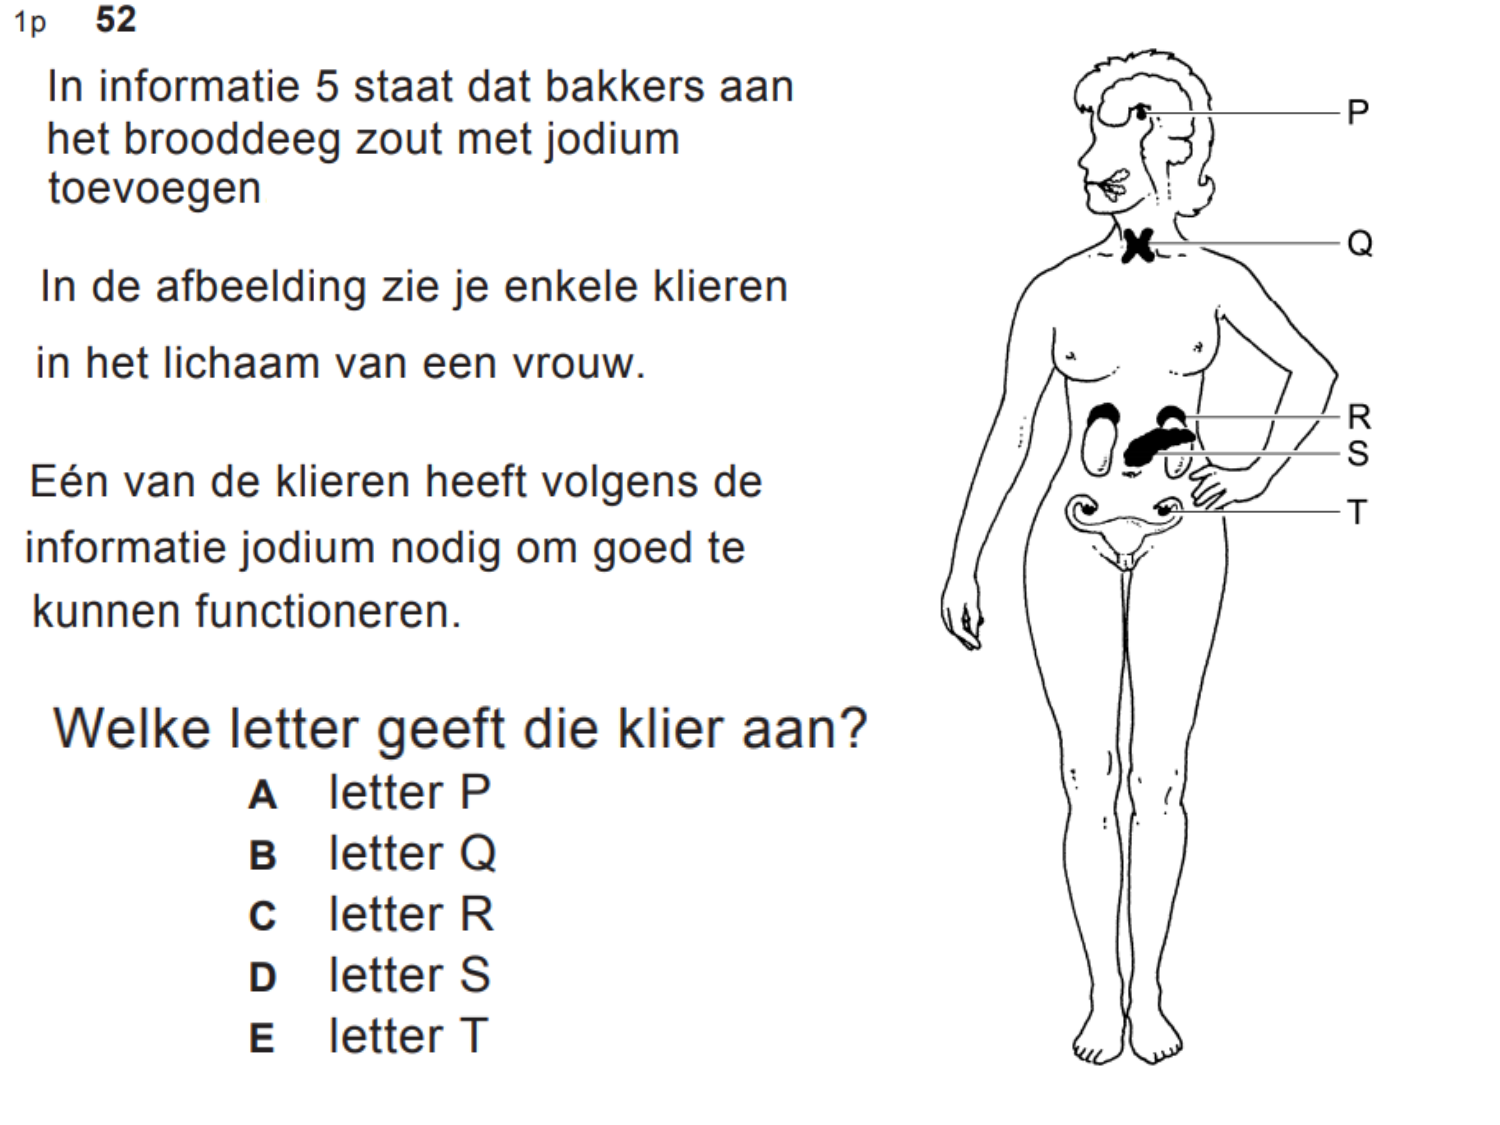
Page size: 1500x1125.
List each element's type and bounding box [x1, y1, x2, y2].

picture [938, 6, 1419, 1075]
picture [7, 0, 803, 219]
picture [27, 265, 799, 408]
picture [11, 436, 771, 643]
picture [37, 686, 877, 1091]
